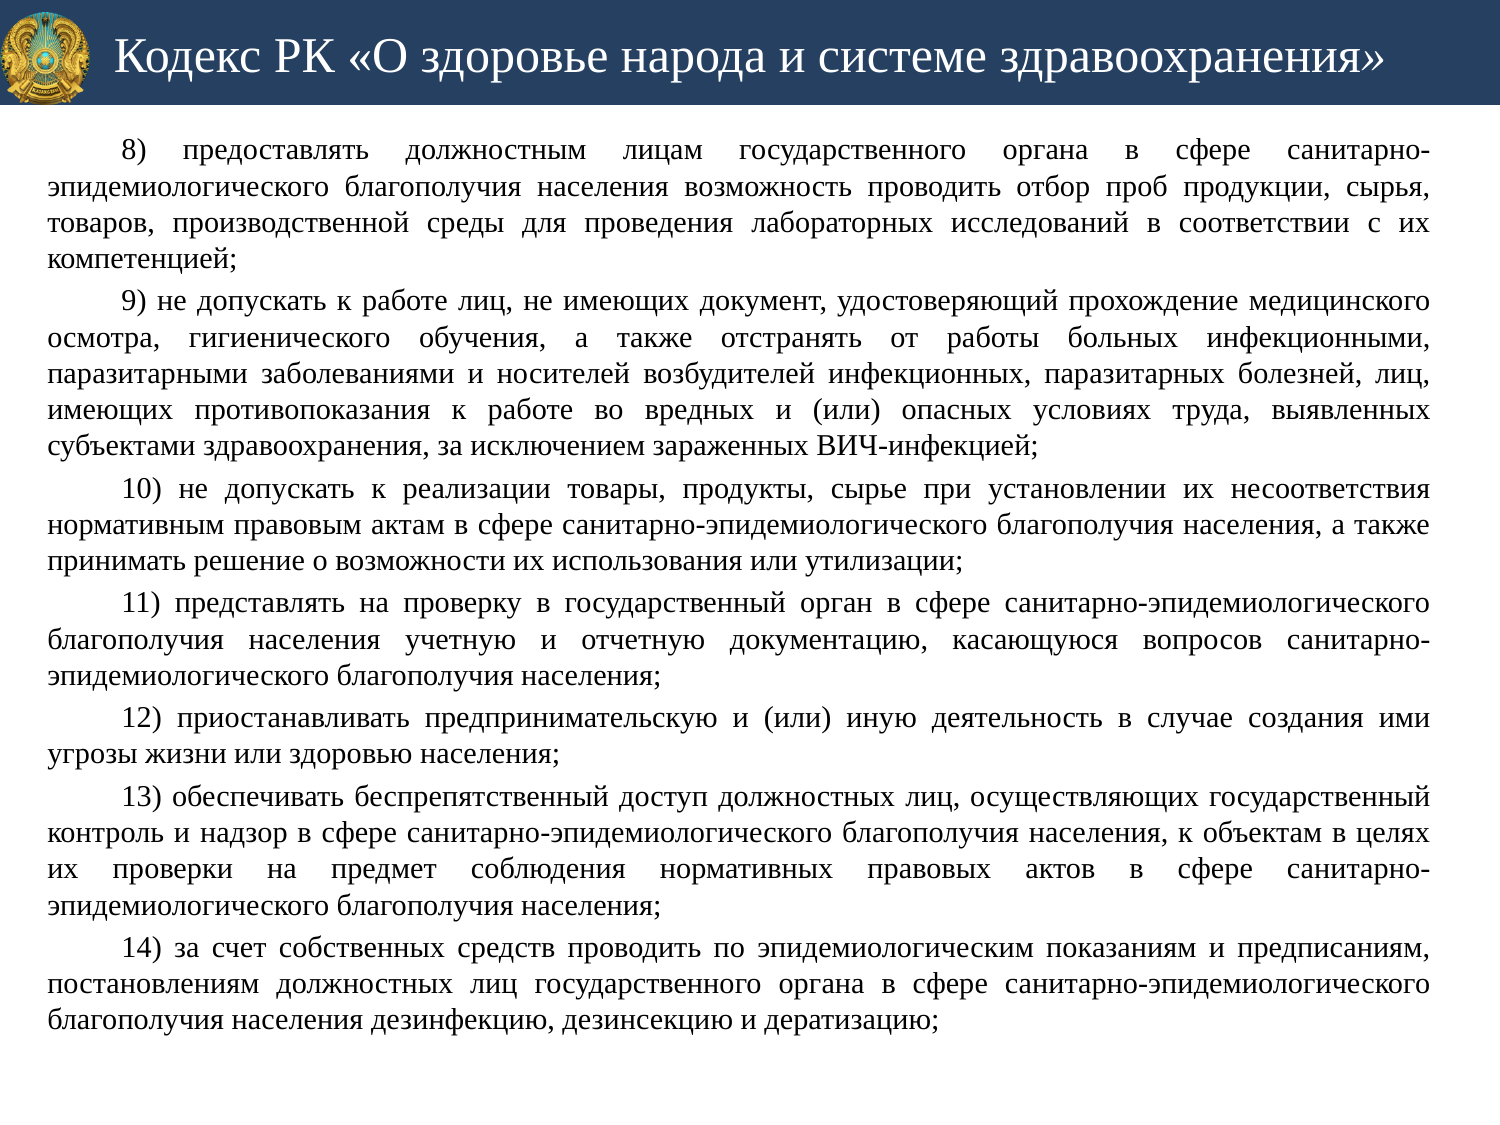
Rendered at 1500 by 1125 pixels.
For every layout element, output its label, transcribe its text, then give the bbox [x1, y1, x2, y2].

list 8) предоставлять должностным лицам государственного органа в сфере санитарно-эпидемиологического благополучия населения возможность проводить отбор проб продукции, сырья, товаров, производственной среды для проведения лабораторных исследований в соответствии с их компетенцией; 9) не допускать к работе лиц, не имеющих документ, удостоверяющий прохождение медицинского осмотра, гигиенического обучения, а также отстранять от работы больных инфекционными, паразитарными заболеваниями и носителей возбудителей инфекционных, паразитарных болезней, лиц, имеющих противопоказания к работе во вредных и (или) опасных условиях труда, выявленных субъектами здравоохранения, за исключением зараженных ВИЧ-инфекцией; 10) не допускать к реализации товары, продукты, сырье при установлении их несоответствия нормативным правовым актам в сфере санитарно-эпидемиологического благополучия населения, а также принимать решение о возможности их использования или утилизации; 11) представлять на проверку в государственный орган в сфере санитарно-эпидемиологического благополучия населения учетную и отчетную документацию, касающуюся вопросов санитарно-эпидемиологического благополучия населения; 12) приостанавливать предпринимательскую и (или) иную деятельность в случае создания ими угрозы жизни или здоровью населения; 13) обеспечивать беспрепятственный доступ должностных лиц, осуществляющих государственный контроль и надзор в сфере санитарно-эпидемиологического благополучия населения, к объектам в целях их проверки на предмет соблюдения нормативных правовых актов в сфере санитарно-эпидемиологического благополучия населения; 14) за счет собственных средств проводить по эпидемиологическим показаниям и предписаниям, постановлениям должностных лиц государственного органа в сфере санитарно-эпидемиологического благополучия населения дезинфекцию, дезинсекцию и дератизацию; [32, 130, 1447, 1075]
picture [0, 12, 90, 106]
text_box Кодекс РК «О здоровье народа и системе здравоохранения» [0, 0, 1500, 107]
